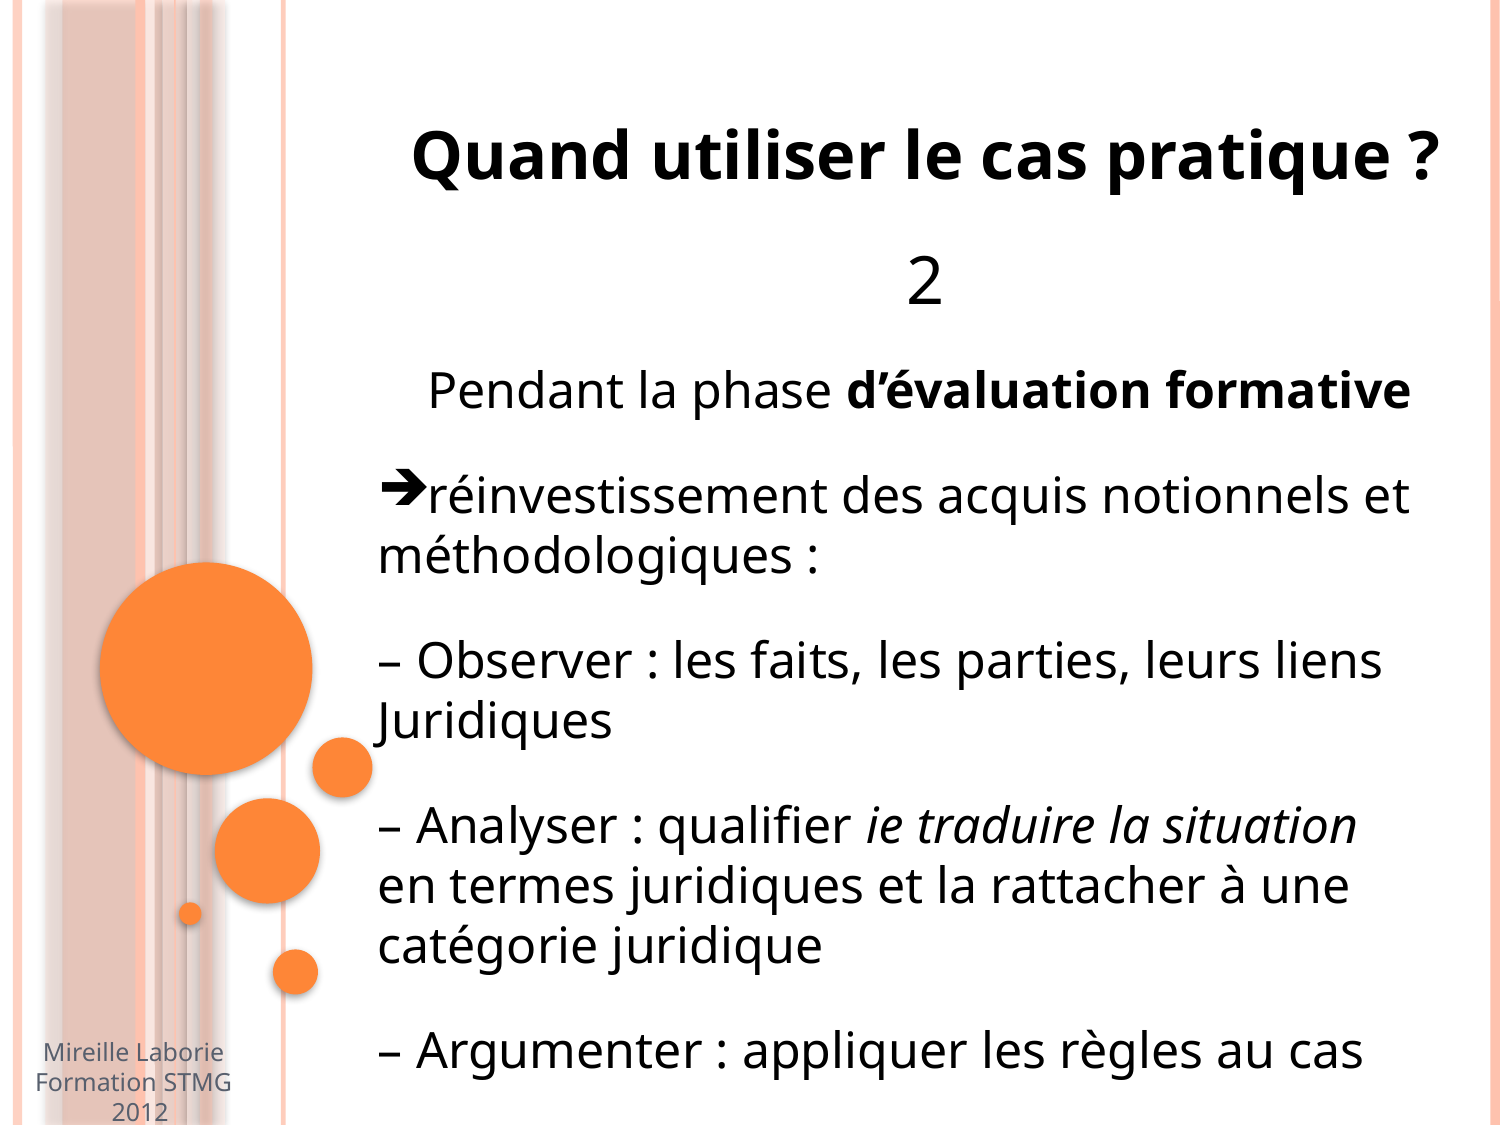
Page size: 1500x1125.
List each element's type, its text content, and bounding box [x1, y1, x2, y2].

text_box Quand utiliser le cas pratique ? 2 [351, 105, 1500, 465]
text_box Pendant la phase d’évaluation formative réinvestissement des acquis notionnels et méthodologiques : – Observer : les faits, les parties, leurs liens Juridiques – Analyser : qualifier ie traduire la situation en termes juridiques et la rattacher à une catégorie juridique – Argumenter : appliquer les règles au cas [363, 351, 1477, 1125]
footer Mireille Laborie Formation STMG 2012 [0, 1037, 281, 1125]
